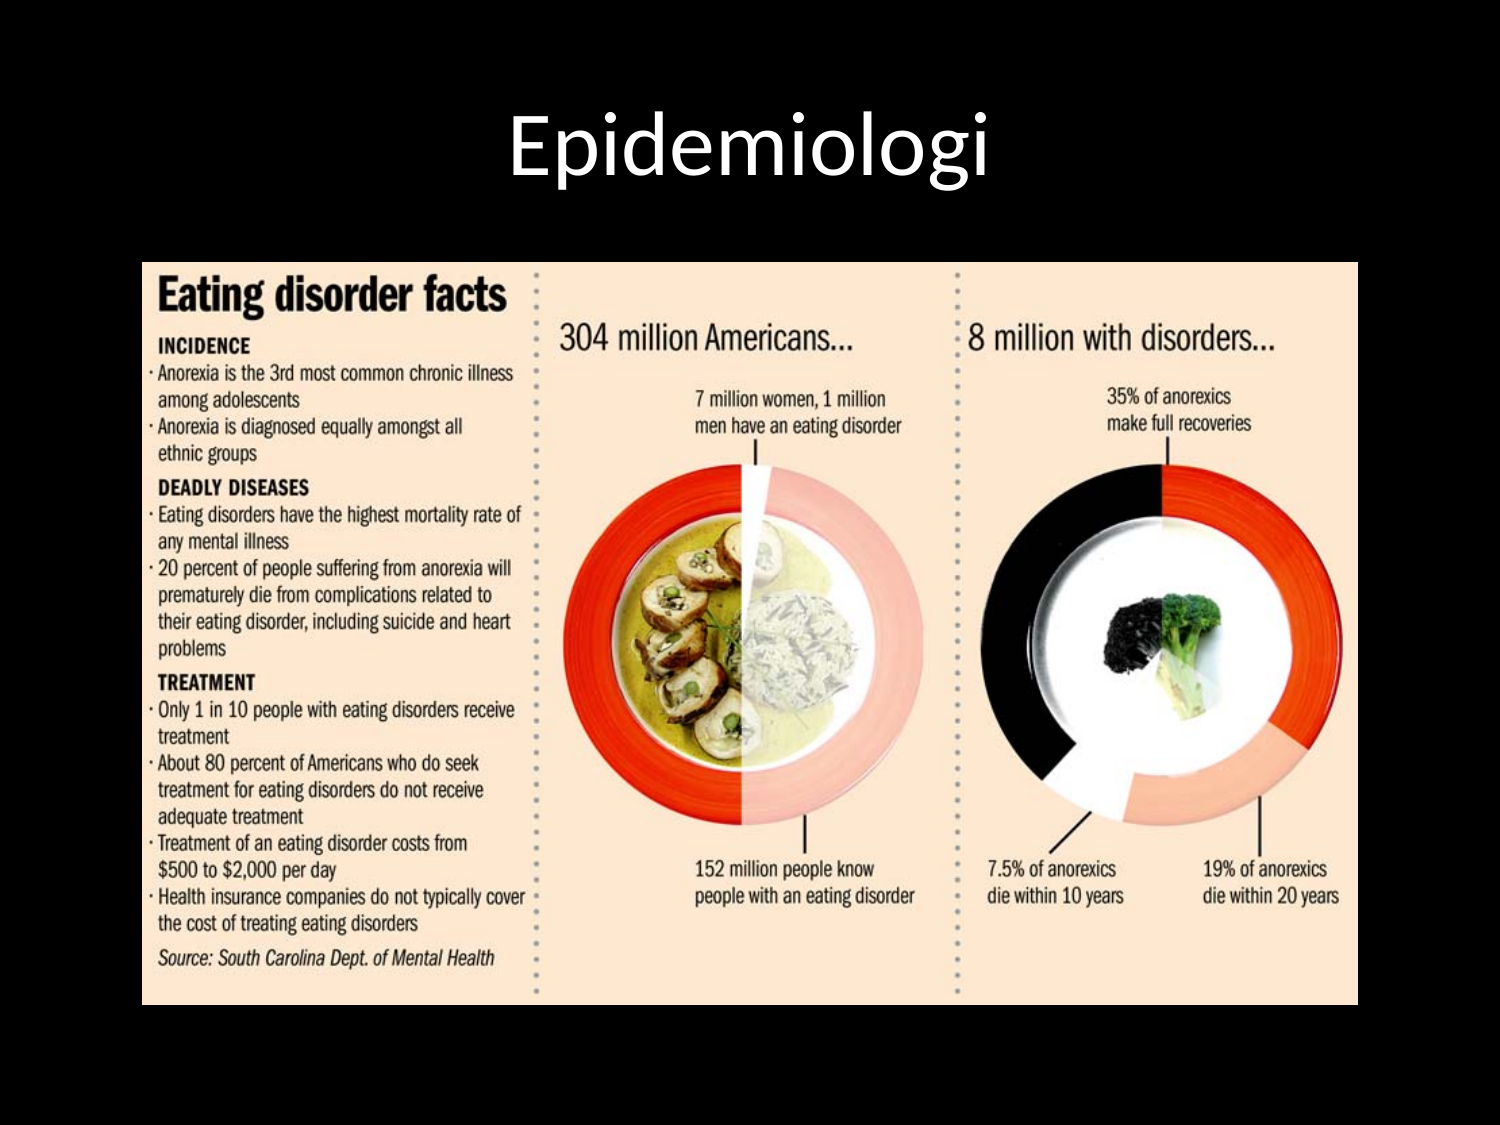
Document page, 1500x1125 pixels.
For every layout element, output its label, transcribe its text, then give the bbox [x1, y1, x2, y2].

title Epidemiologi [75, 45, 1425, 233]
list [142, 262, 1358, 1006]
